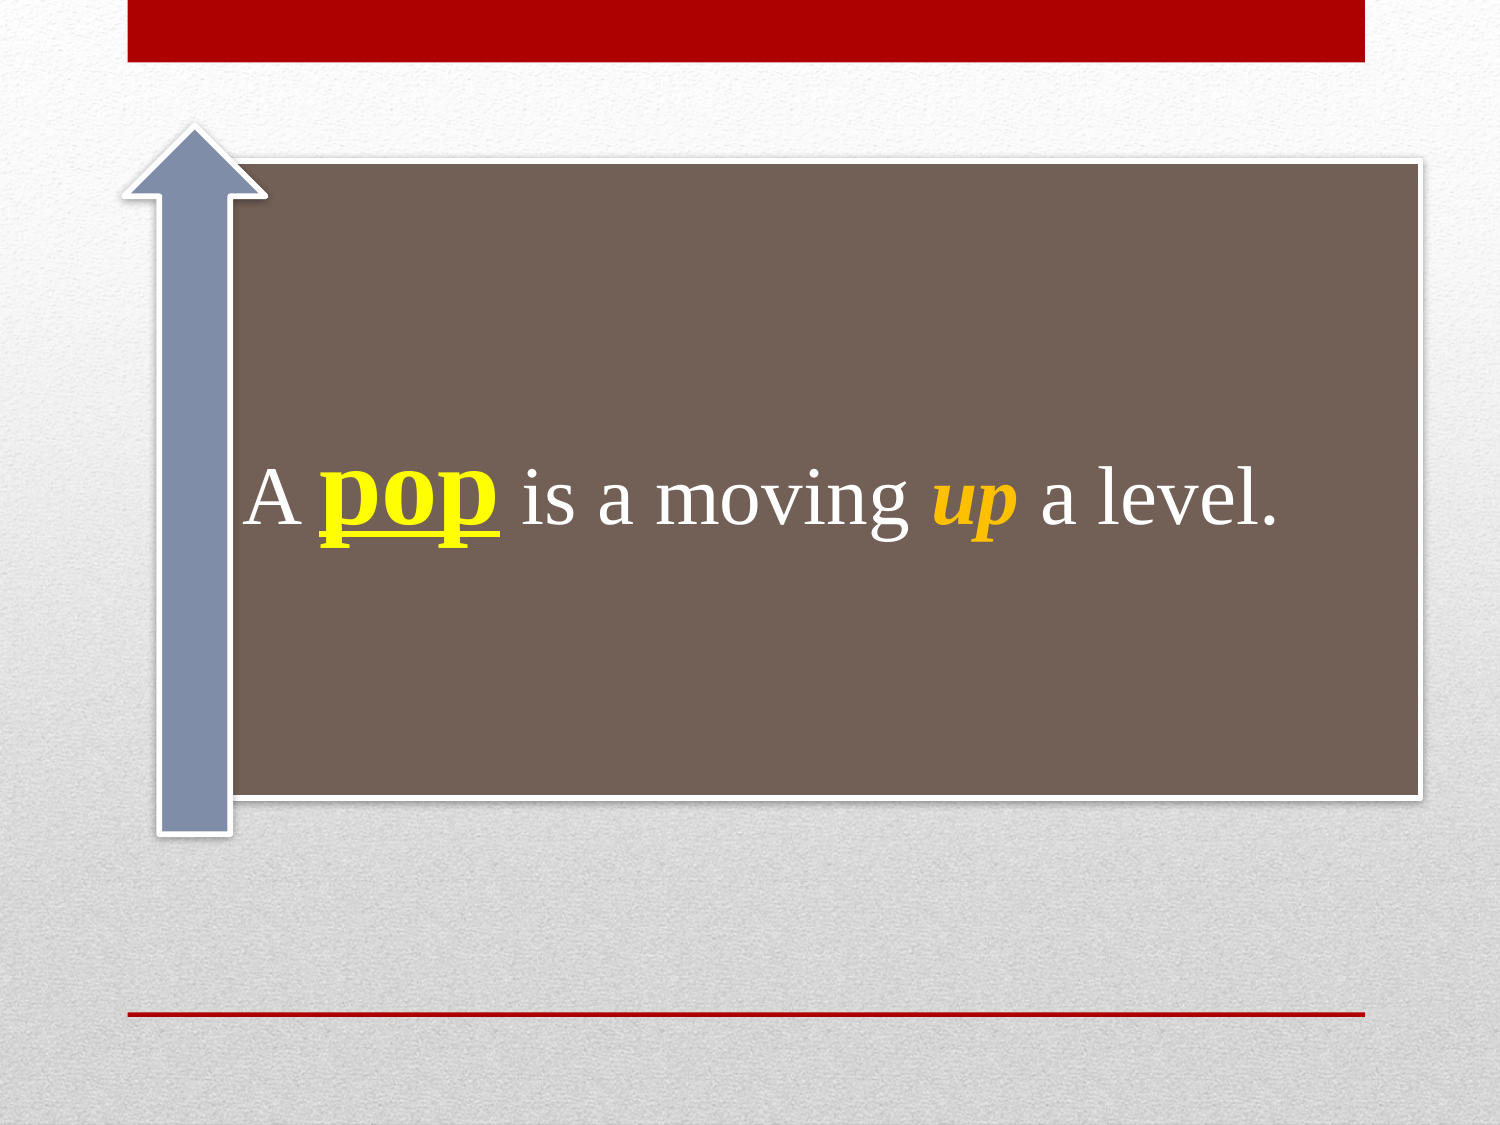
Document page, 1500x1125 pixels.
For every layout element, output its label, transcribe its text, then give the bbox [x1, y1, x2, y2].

list A pop is a moving up a level. [237, 158, 1423, 801]
text_box [121, 122, 269, 838]
